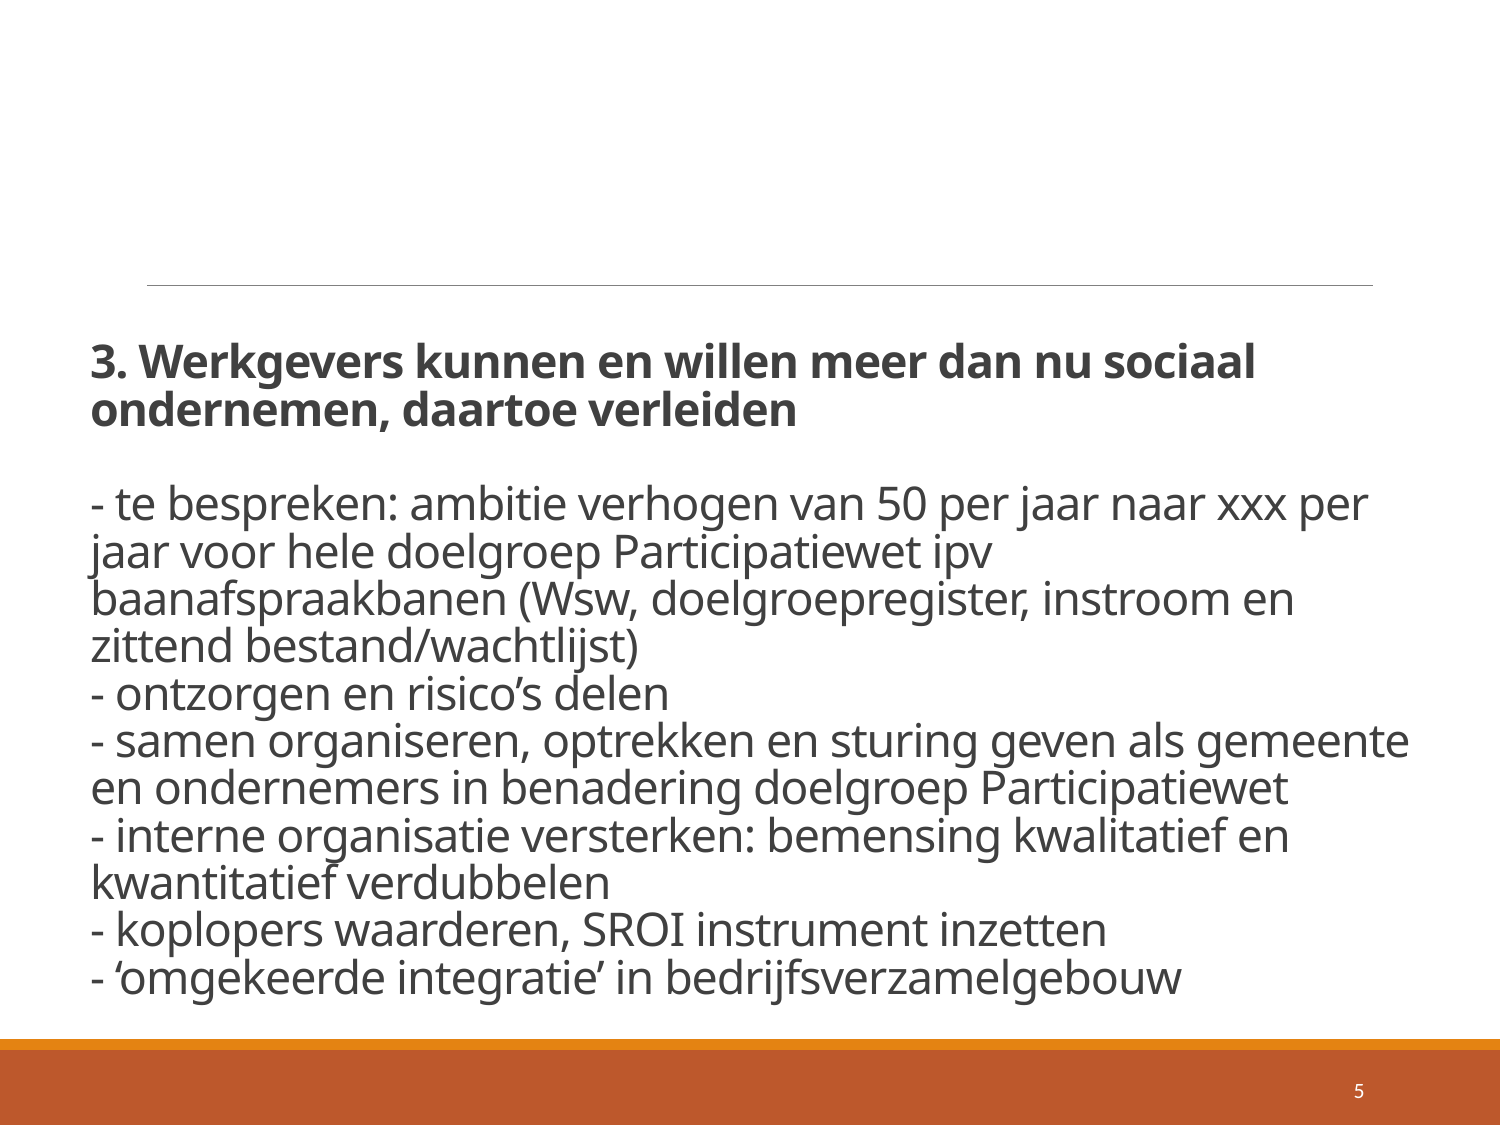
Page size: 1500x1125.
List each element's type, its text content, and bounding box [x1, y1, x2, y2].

title 3. Werkgevers kunnen en willen meer dan nu sociaal ondernemen, daartoe verleiden - te bespreken: ambitie verhogen van 50 per jaar naar xxx per jaar voor hele doelgroep Participatiewet ipv baanafspraakbanen (Wsw, doelgroepregister, instroom en zittend bestand/wachtlijst) - ontzorgen en risico’s delen - samen organiseren, optrekken en sturing geven als gemeente en ondernemers in benadering doelgroep Participatiewet - interne organisatie versterken: bemensing kwalitatief en kwantitatief verdubbelen - koplopers waarderen, SROI instrument inzetten - ‘omgekeerde integratie’ in bedrijfsverzamelgebouw [75, 157, 1425, 1012]
slide_number 5 [1218, 1059, 1380, 1120]
